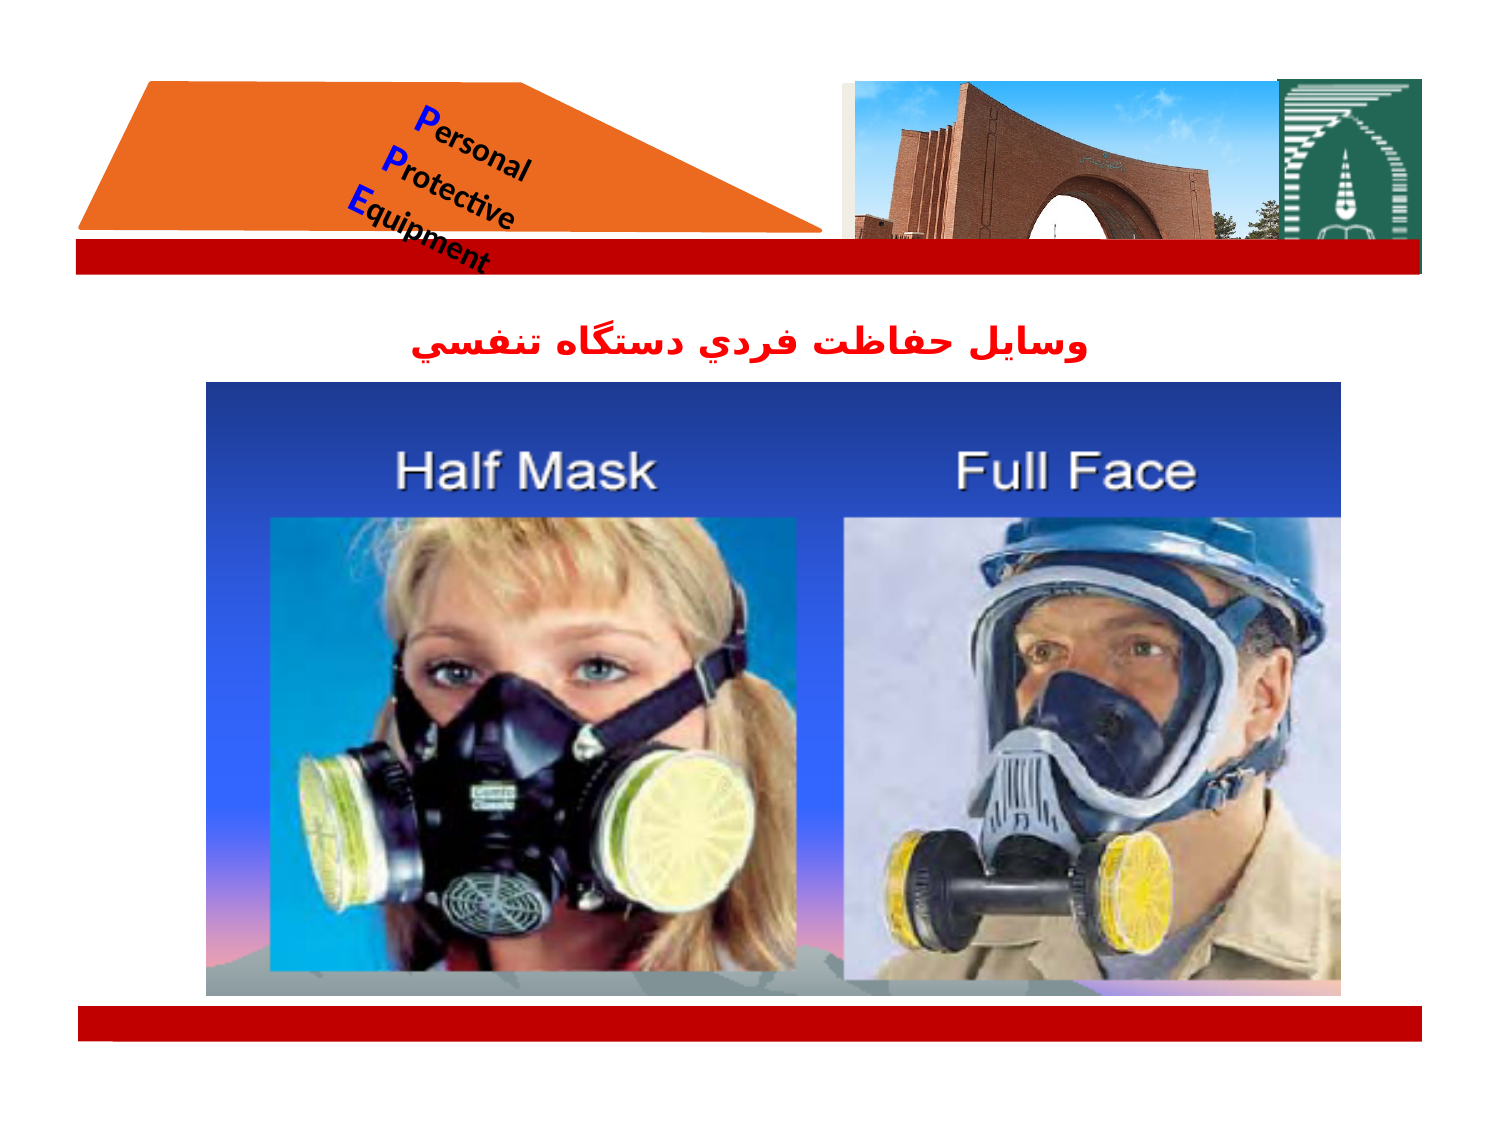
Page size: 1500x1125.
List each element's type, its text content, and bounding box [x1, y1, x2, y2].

picture [855, 79, 1422, 262]
list وسايل حفاظت فردي دستگاه تنفسي [75, 262, 1425, 1005]
picture [206, 382, 1341, 997]
